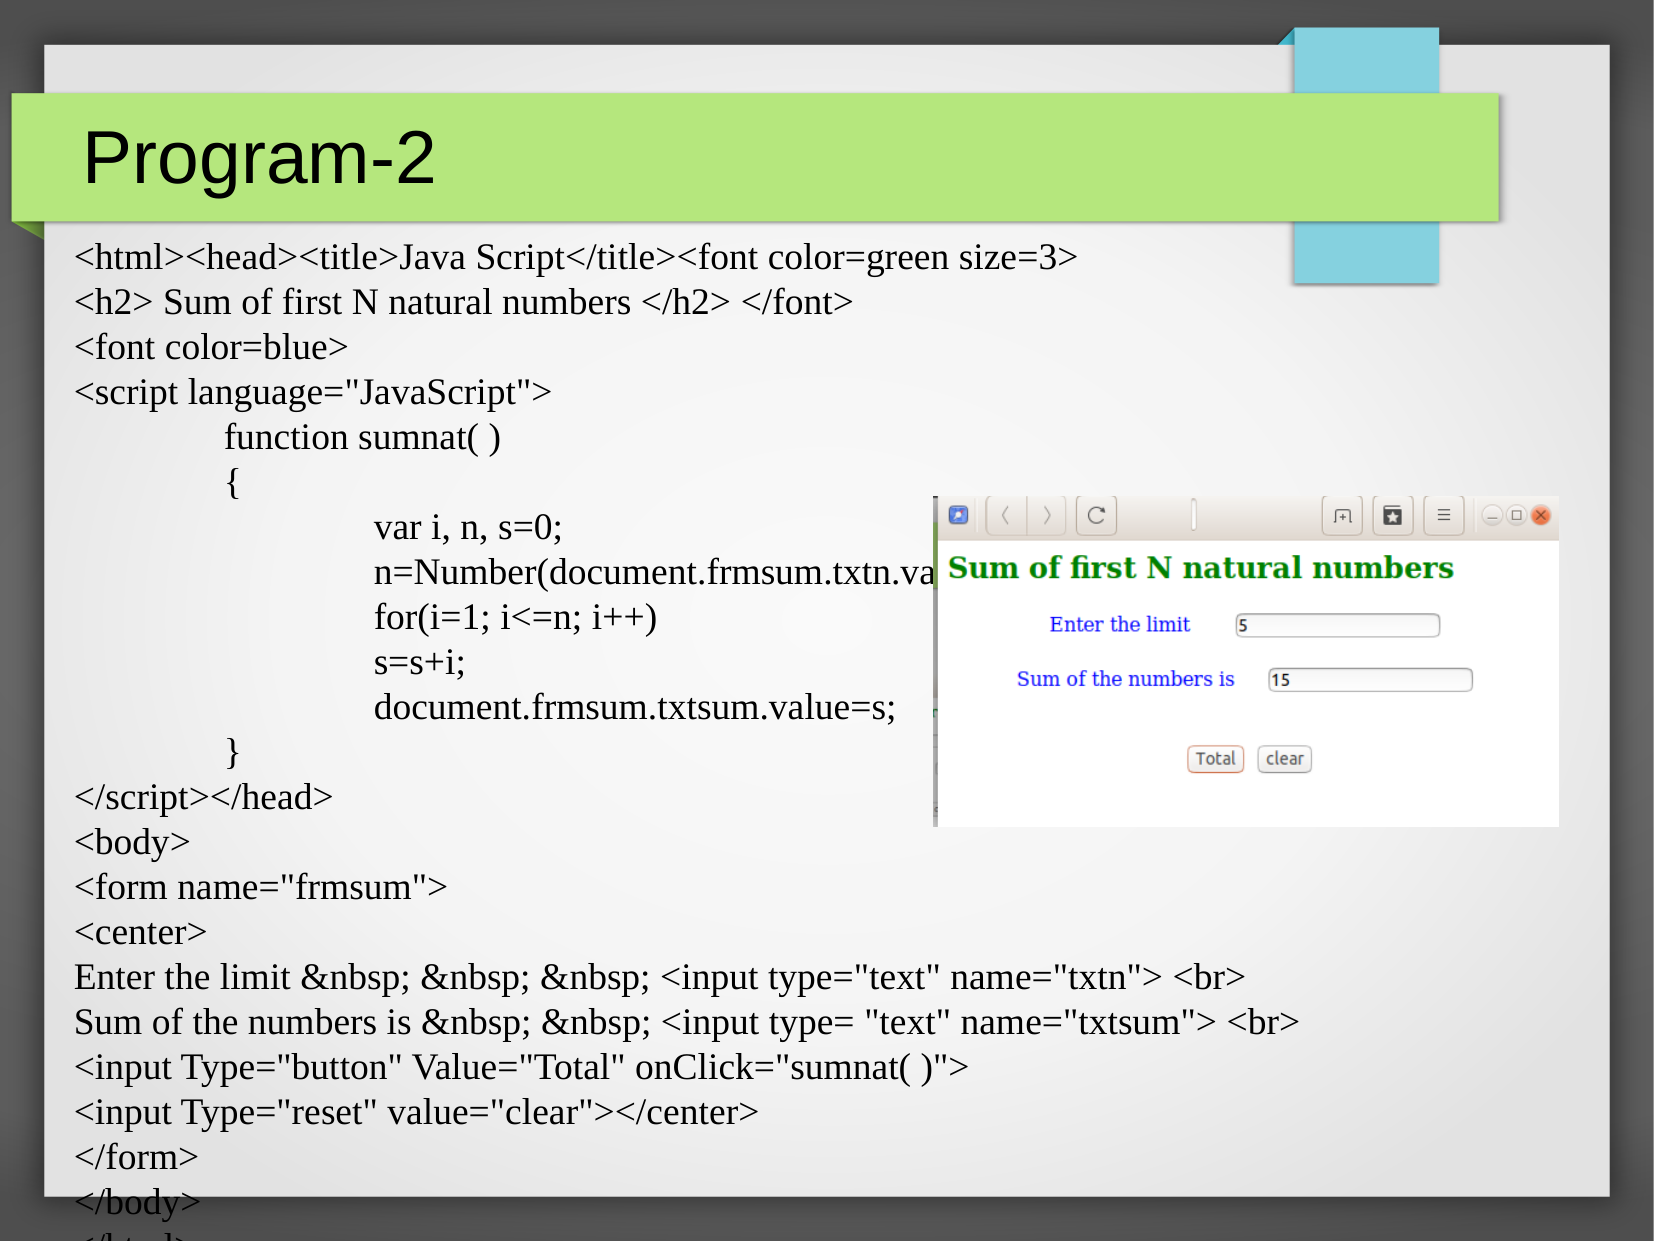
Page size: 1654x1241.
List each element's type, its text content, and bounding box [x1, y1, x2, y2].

text_box Program-2 [82, 108, 1264, 199]
picture [0, 0, 1654, 1241]
text_box <html><head><title>Java Script</title><font color=green size=3> <h2> Sum of first N natural numbers </h2> </font> <font color=blue> <script language="JavaScript"> function sumnat( ) { var i, n, s=0; n=Number(document.frmsum.txtn.value); for(i=1; i<=n; i++) s=s+i; document.frmsum.txtsum.value=s; } </script></head> <body> <form name="frmsum"> <center> Enter the limit &nbsp; &nbsp; &nbsp; <input type="text" name="txtn"> <br> Sum of the numbers is &nbsp; &nbsp; <input type= "text" name="txtsum"> <br> <input Type="button" Value="Total" onClick="sumnat( )"> <input Type="reset" value="clear"></center> </form> </body> </html> [59, 224, 1483, 1241]
